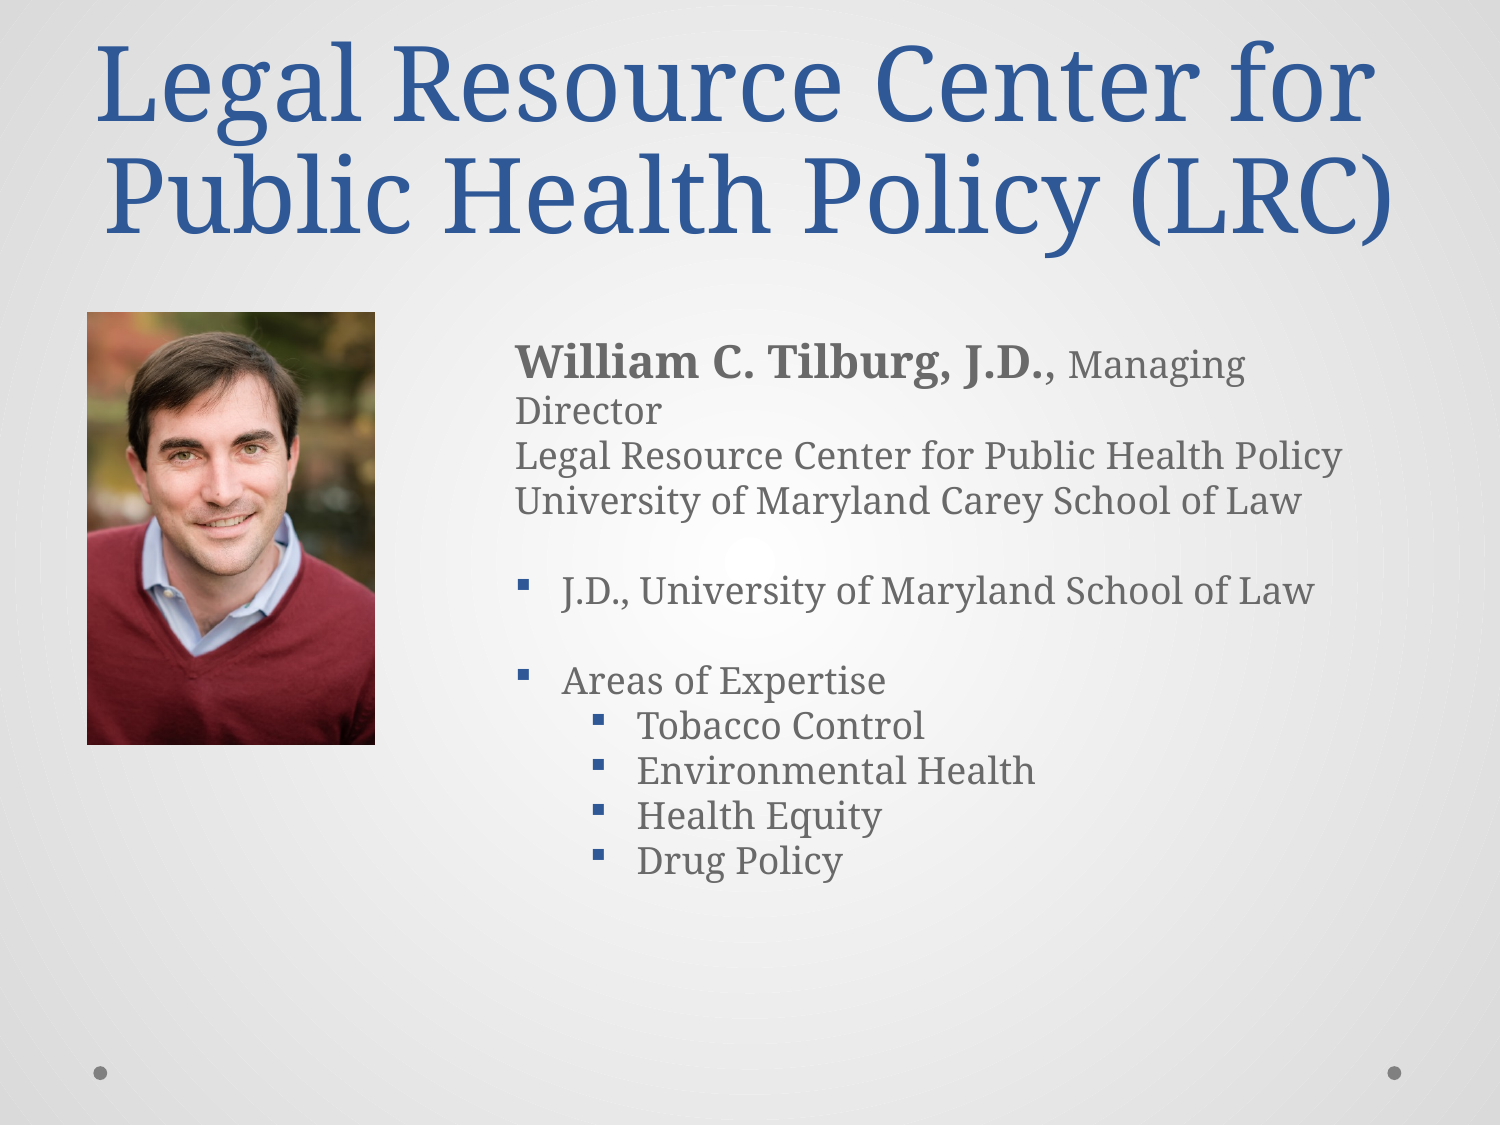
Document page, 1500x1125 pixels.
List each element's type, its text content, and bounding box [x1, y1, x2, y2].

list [87, 312, 376, 745]
text_box William C. Tilburg, J.D., Managing Director Legal Resource Center for Public Health Policy University of Maryland Carey School of Law J.D., University of Maryland School of Law Areas of Expertise Tobacco Control Environmental Health Health Equity Drug Policy [500, 324, 1375, 890]
title Legal Resource Center for Public Health Policy (LRC) [75, 0, 1425, 263]
